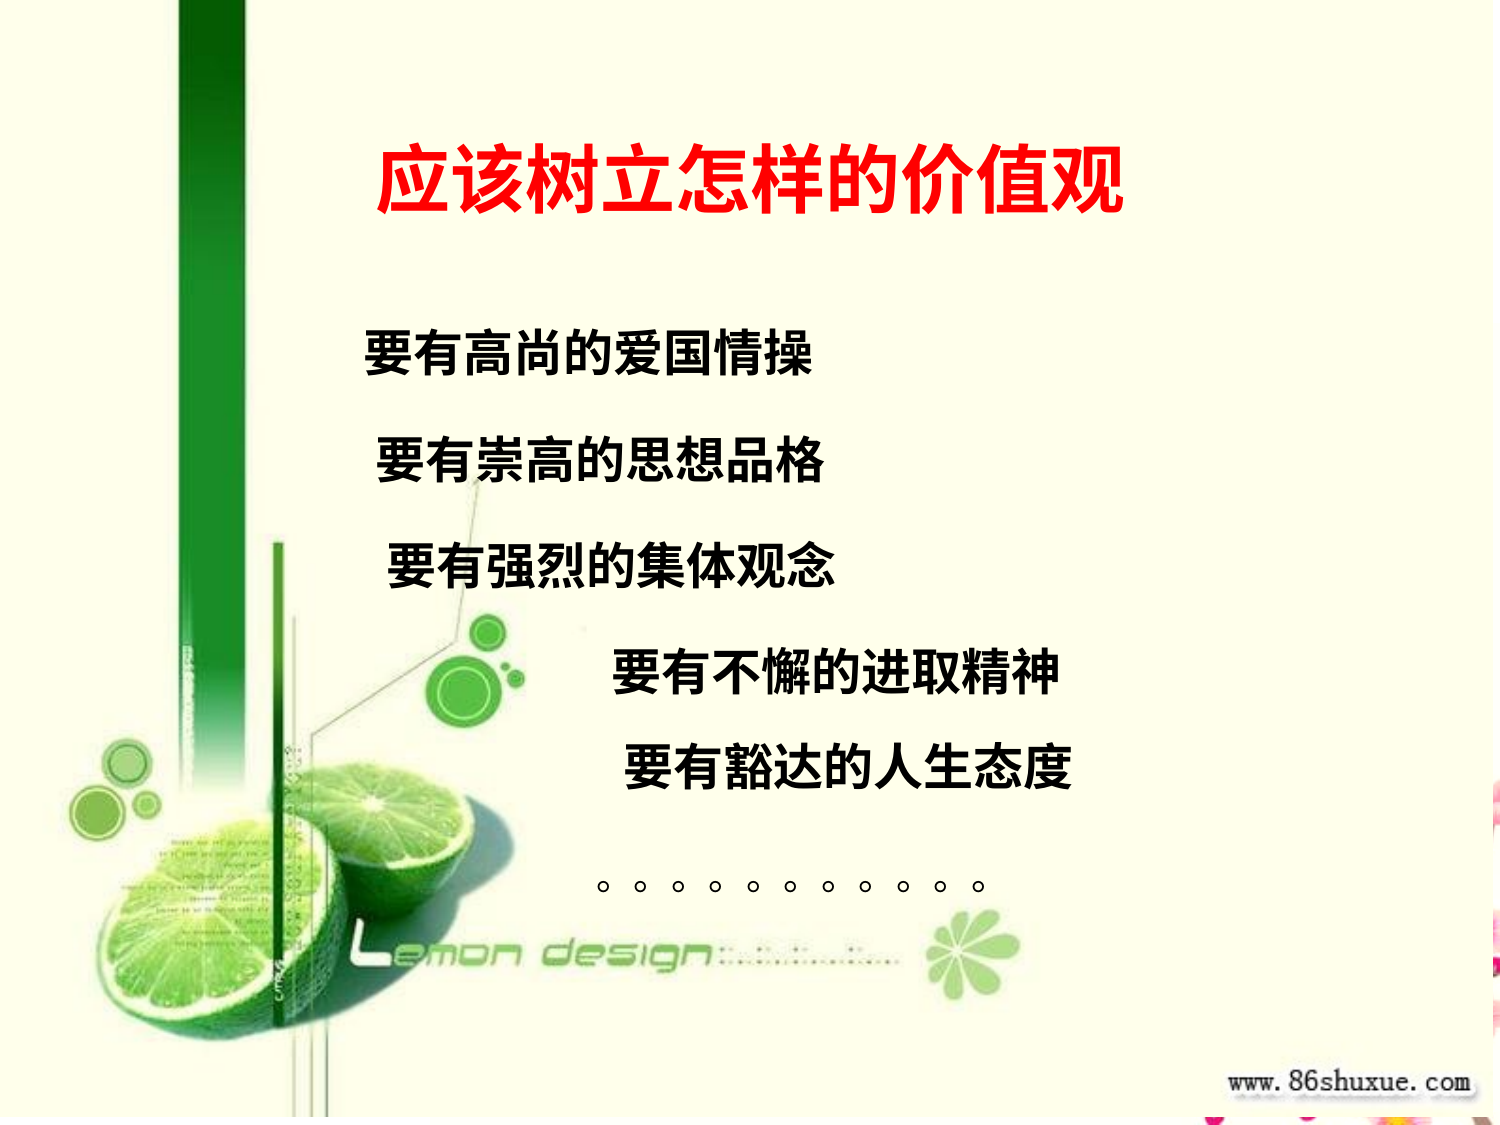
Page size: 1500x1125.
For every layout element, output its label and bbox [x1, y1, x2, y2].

list [0, 0, 1493, 1118]
picture [430, 323, 1500, 1125]
